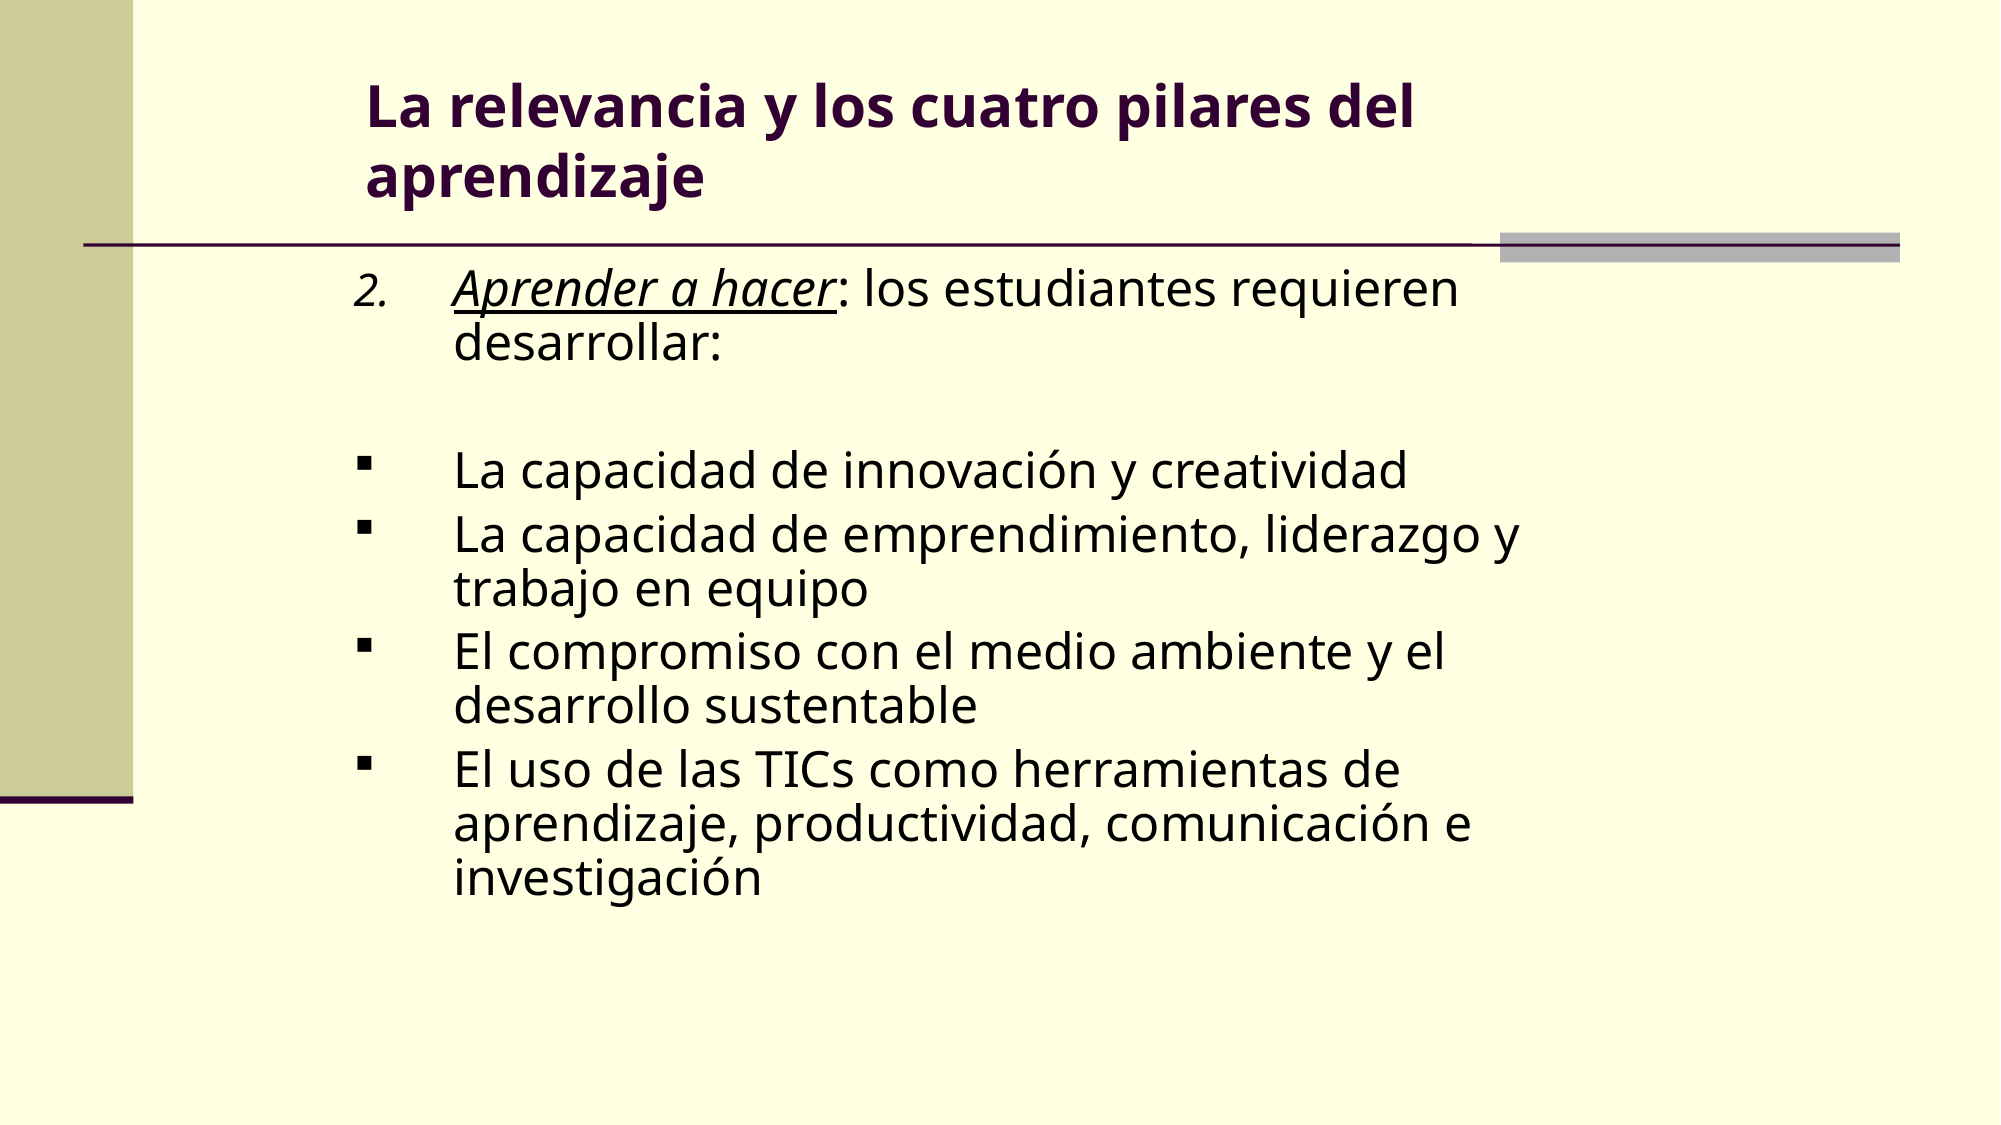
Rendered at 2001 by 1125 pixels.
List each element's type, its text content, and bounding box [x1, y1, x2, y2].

title La relevancia y los cuatro pilares del aprendizaje [350, 45, 1675, 234]
list Aprender a hacer: los estudiantes requieren desarrollar: La capacidad de innovación y creatividad La capacidad de emprendimiento, liderazgo y trabajo en equipo El compromiso con el medio ambiente y el desarrollo sustentable El uso de las TICs como herramientas de aprendizaje, productividad, comunicación e investigación [338, 255, 1675, 1006]
